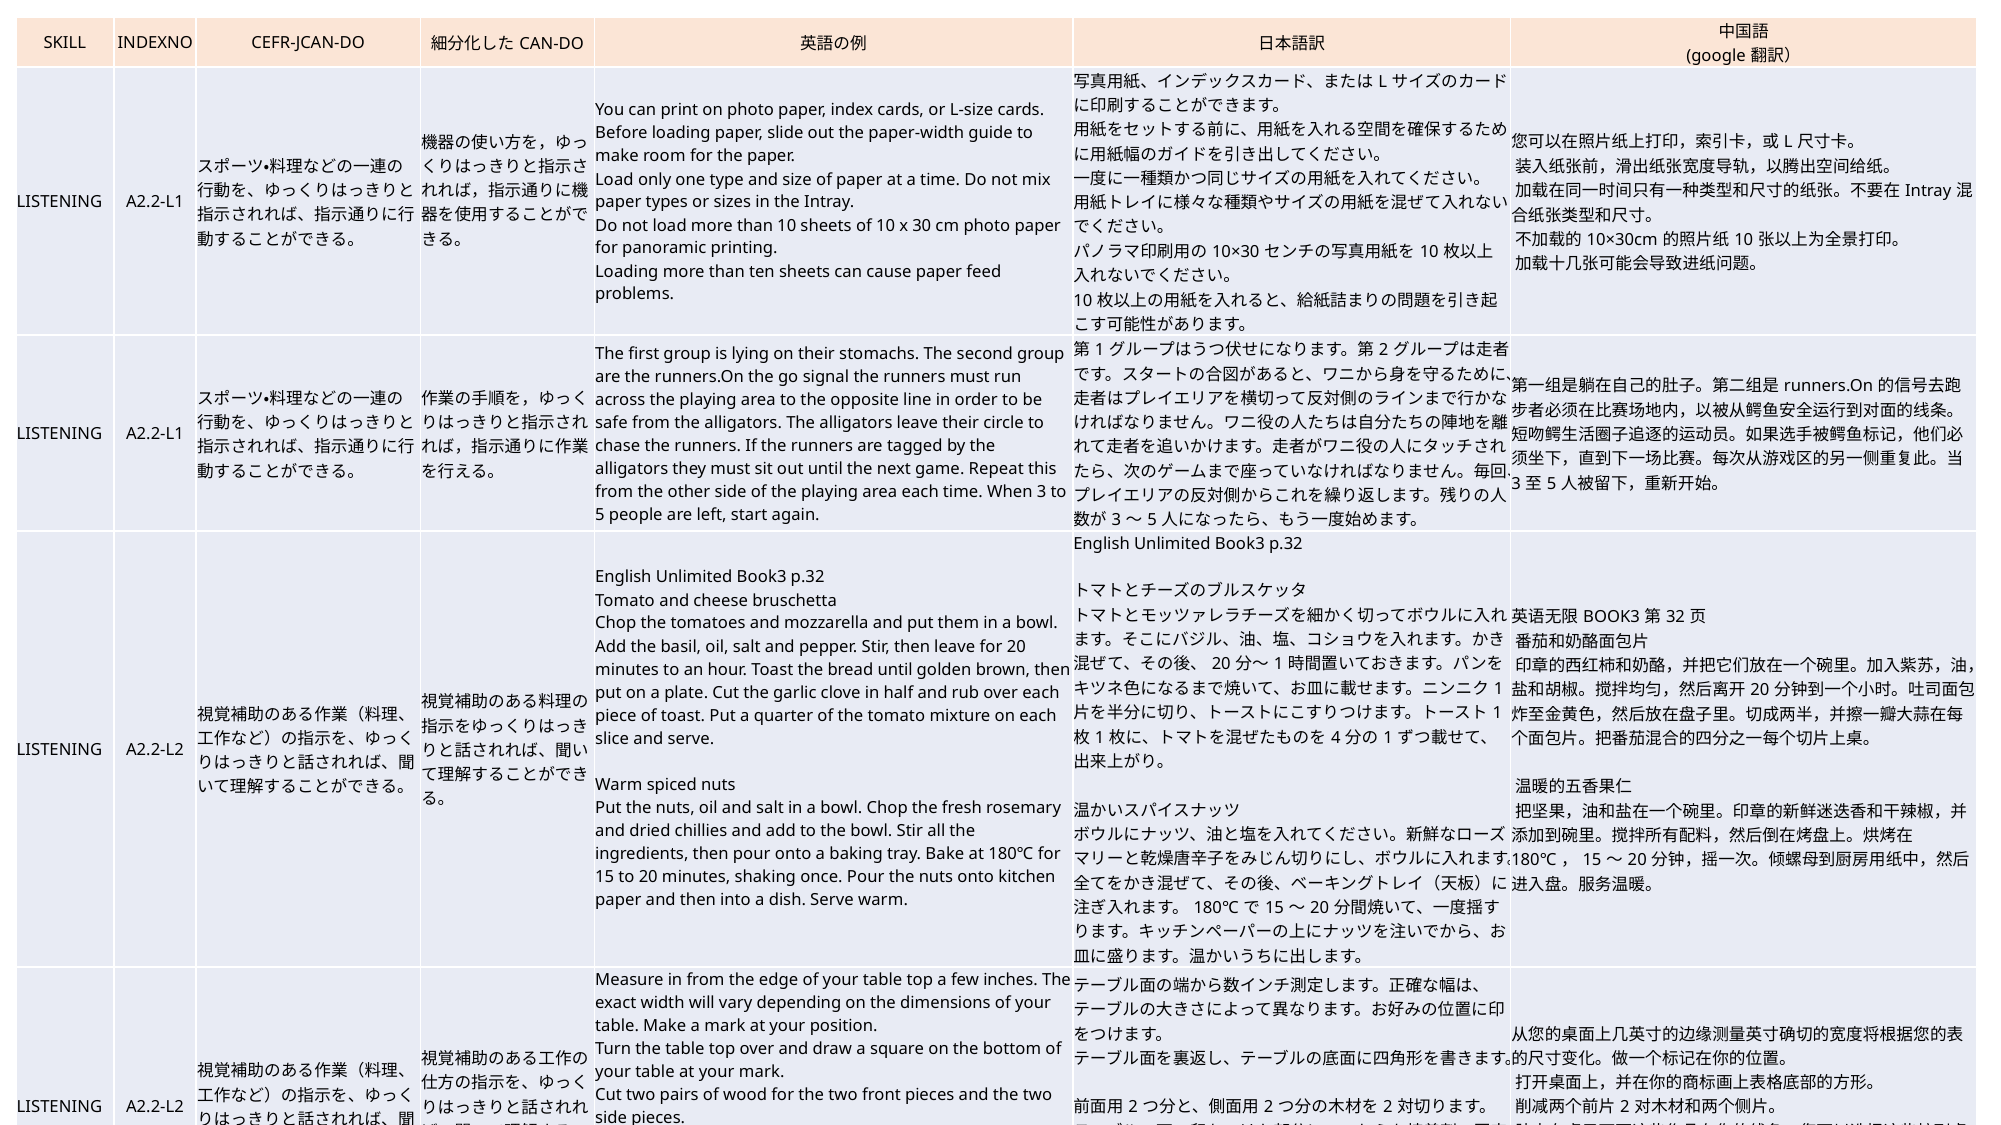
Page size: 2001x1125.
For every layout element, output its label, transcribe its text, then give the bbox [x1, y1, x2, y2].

table_cell 視覚補助のある作業（料理、工作など）の指示を、ゆっくりはっきりと話されれば、聞いて理解することができる。 [197, 532, 420, 966]
table_cell A2.2-L2 [115, 532, 195, 966]
table_cell English Unlimited Book3 p.32 Tomato and cheese bruschetta Chop the tomatoes and mozzarella and put them in a bowl. Add the basil, oil, salt and pepper. Stir, then leave for 20 minutes to an hour. Toast the bread until golden brown, then put on a plate. Cut the garlic clove in half and rub over each piece of toast. Put a quarter of the tomato mixture on each slice and serve. Warm spiced nuts Put the nuts, oil and salt in a bowl. Chop the fresh rosemary and dried chillies and add to the bowl. Stir all the ingredients, then pour onto a baking tray. Bake at 180℃ for 15 to 20 minutes, shaking once. Pour the nuts onto kitchen paper and then into a dish. Serve warm. [595, 532, 1072, 966]
table_header CEFR-JCAN-DO [197, 18, 420, 66]
table_cell LISTENING [17, 336, 113, 530]
table_header 日本語訳 [1074, 18, 1510, 66]
table_cell スポーツ・料理などの一連の行動を、ゆっくりはっきりと指示されれば、指示通りに行動することができる。 [197, 68, 420, 334]
table_cell English Unlimited Book3 p.32 トマトとチーズのブルスケッタ トマトとモッツァレラチーズを細かく切ってボウルに入れます。そこにバジル、油、塩、コショウを入れます。かき混ぜて、その後、20分～1時間置いておきます。パンをキツネ色になるまで焼いて、お皿に載せます。ニンニク1片を半分に切り、トーストにこすりつけます。トースト1枚1枚に、トマトを混ぜたものを4分の1ずつ載せて、出来上がり。 温かいスパイスナッツ ボウルにナッツ、油と塩を入れてください。新鮮なローズマリーと乾燥唐辛子をみじん切りにし、ボウルに入れます。全てをかき混ぜて、その後、ベーキングトレイ（天板）に注ぎ入れます。180℃で15〜20分間焼いて、一度揺すります。キッチンペーパーの上にナッツを注いでから、お皿に盛ります。温かいうちに出します。 [1074, 532, 1510, 966]
table_cell Measure in from the edge of your table top a few inches. The exact width will vary depending on the dimensions of your table. Make a mark at your position. Turn the table top over and draw a square on the bottom of your table at your mark. Cut two pairs of wood for the two front pieces and the two side pieces. Glue and clamp these pieces at your lines on the underside of the table. You may choose to screw these into the table top either permanently or to help hold until the glue sets if your clamps do not have the depth they need to reach your inset. [595, 968, 1072, 1125]
table_header 細分化したCAN-DO [421, 18, 594, 66]
table_cell 視覚補助のある工作の仕方の指示を、ゆっくりはっきりと話されれば、聞いて理解することができる。 [421, 968, 594, 1125]
table_cell A2.2-L1 [115, 336, 195, 530]
table_cell LISTENING [17, 68, 113, 334]
table_cell 从您的桌面上几英寸的边缘测量英寸确切的宽度将根据您的表的尺寸变化。做一个标记在你的位置。 打开桌面上，并在你的商标画上表格底部的方形。 削减两个前片2对木材和两个侧片。 胶夹在桌子下面这些作品在你的线条。您可以选择这些拧到桌面永久或帮助保持，直到胶水套，如果你的夹子没有他们需要达到你插入的深度。 [1511, 968, 1976, 1125]
table_cell A2.2-L1 [115, 68, 195, 334]
table_cell LISTENING [17, 532, 113, 966]
table_header 中国語 (google翻訳） [1511, 18, 1976, 66]
table_cell 第一组是躺在自己的肚子。第二组是runners.On的信号去跑步者必须在比赛场地内，以被从鳄鱼安全运行到对面的线条。短吻鳄生活圈子追逐的运动员。如果选手被鳄鱼标记，他们必须坐下，直到下一场比赛。每次从游戏区的另一侧重复此。当3至5人被留下，重新开始。 [1511, 336, 1976, 530]
table_cell テーブル面の端から数インチ測定します。正確な幅は、テーブルの大きさによって異なります。お好みの位置に印をつけます。 テーブル面を裏返し、テーブルの底面に四角形を書きます。 前面用2つ分と、側面用2つ分の木材を2対切ります。 テーブルの下の印をつけた部分に、これらを接着剤で固定します。 締め具が差し込み部分に至るまで十分な深さ（奥行）がない場合は、テーブル面に永久的にねじ止めしてもいいし、接着剤が固まるまで仮止めしてもいいです。 [1074, 968, 1510, 1125]
table_cell 視覚補助のある作業（料理、工作など）の指示を、ゆっくりはっきりと話されれば、聞いて理解することができる。 [197, 968, 420, 1125]
table_cell 第1グループはうつ伏せになります。第2グループは走者です。スタートの合図があると、ワニから身を守るために、走者はプレイエリアを横切って反対側のラインまで行かなければなりません。ワニ役の人たちは自分たちの陣地を離れて走者を追いかけます。走者がワニ役の人にタッチされたら、次のゲームまで座っていなければなりません。毎回、プレイエリアの反対側からこれを繰り返します。残りの人数が3～5人になったら、もう一度始めます。 [1074, 336, 1510, 530]
table_header SKILL [17, 18, 113, 66]
table_cell A2.2-L2 [115, 968, 195, 1125]
table_cell You can print on photo paper, index cards, or L-size cards. Before loading paper, slide out the paper-width guide to make room for the paper. Load only one type and size of paper at a time. Do not mix paper types or sizes in the Intray. Do not load more than 10 sheets of 10 x 30 cm photo paper for panoramic printing. Loading more than ten sheets can cause paper feed problems. [595, 68, 1072, 334]
table_header 英語の例 [595, 18, 1072, 66]
table_cell 您可以在照片纸上打印，索引卡，或L尺寸卡。 装入纸张前，滑出纸张宽度导轨，以腾出空间给纸。 加载在同一时间只有一种类型和尺寸的纸张。不要在Intray混合纸张类型和尺寸。 不加载的10×30cm的照片纸10张以上为全景打印。 加载十几张可能会导致进纸问题。 [1511, 68, 1976, 334]
table_cell 視覚補助のある料理の指示をゆっくりはっきりと話されれば、聞いて理解することができる。 [421, 532, 594, 966]
table_cell 英语无限BOOK3第32页 番茄和奶酪面包片 印章的西红柿和奶酪，并把它们放在一个碗里。加入紫苏，油，盐和胡椒。搅拌均匀，然后离开20分钟到一个小时。吐司面包炸至金黄色，然后放在盘子里。切成两半，并擦一瓣大蒜在每个面包片。把番茄混合的四分之一每个切片上桌。 温暖的五香果仁 把坚果，油和盐在一个碗里。印章的新鲜迷迭香和干辣椒，并添加到碗里。搅拌所有配料，然后倒在烤盘上。烘烤在180℃，15〜20分钟，摇一次。倾螺母到厨房用纸中，然后进入盘。服务温暖。 [1511, 532, 1976, 966]
table_cell The first group is lying on their stomachs. The second group are the runners.On the go signal the runners must run across the playing area to the opposite line in order to be safe from the alligators. The alligators leave their circle to chase the runners. If the runners are tagged by the alligators they must sit out until the next game. Repeat this from the other side of the playing area each time. When 3 to 5 people are left, start again. [595, 336, 1072, 530]
table_cell 機器の使い方を，ゆっくりはっきりと指示されれば，指示通りに機器を使用することができる。 [421, 68, 594, 334]
table_header INDEXNO [115, 18, 195, 66]
table_cell 写真用紙、インデックスカード、またはLサイズのカードに印刷することができます。 用紙をセットする前に、用紙を入れる空間を確保するために用紙幅のガイドを引き出してください。 一度に一種類かつ同じサイズの用紙を入れてください。 用紙トレイに様々な種類やサイズの用紙を混ぜて入れないでください。 パノラマ印刷用の10×30センチの写真用紙を10枚以上入れないでください。 10枚以上の用紙を入れると、給紙詰まりの問題を引き起こす可能性があります。 [1074, 68, 1510, 334]
table_cell LISTENING [17, 968, 113, 1125]
table_cell 作業の手順を，ゆっくりはっきりと指示されれば，指示通りに作業を行える。 [421, 336, 594, 530]
table_cell スポーツ・料理などの一連の行動を、ゆっくりはっきりと指示されれば、指示通りに行動することができる。 [197, 336, 420, 530]
